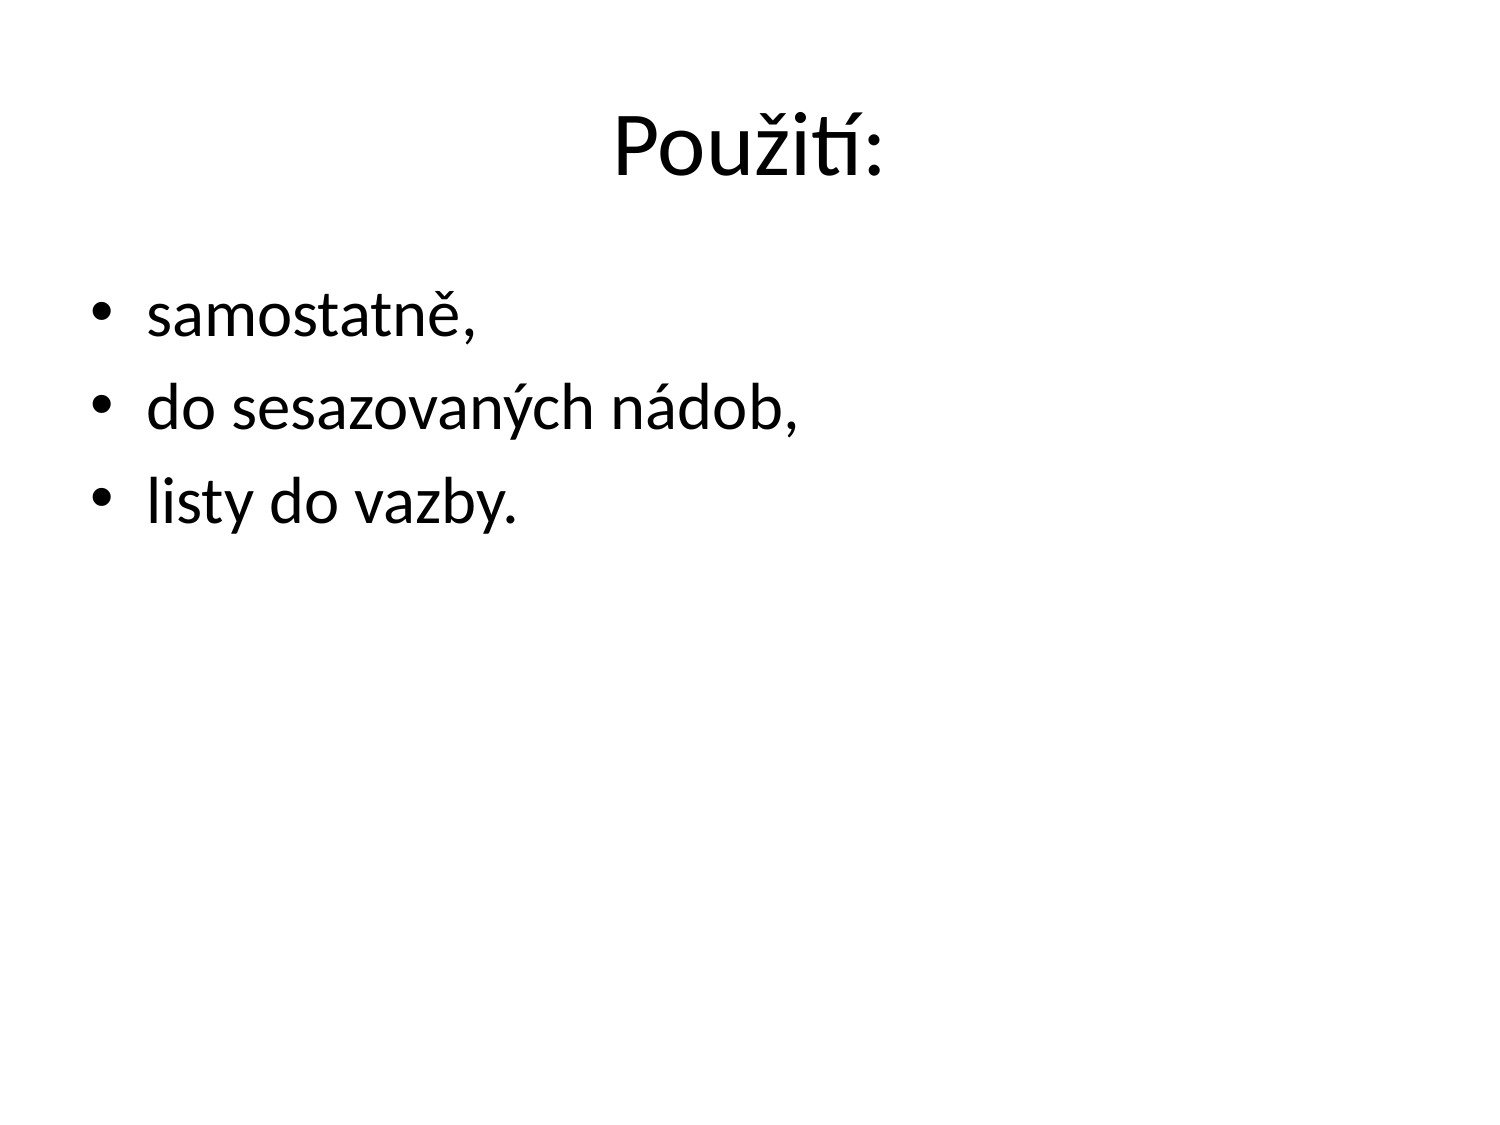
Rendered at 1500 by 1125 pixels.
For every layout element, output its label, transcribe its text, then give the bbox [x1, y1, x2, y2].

list samostatně, do sesazovaných nádob, listy do vazby. [75, 262, 1425, 1005]
title Použití: [75, 45, 1425, 233]
